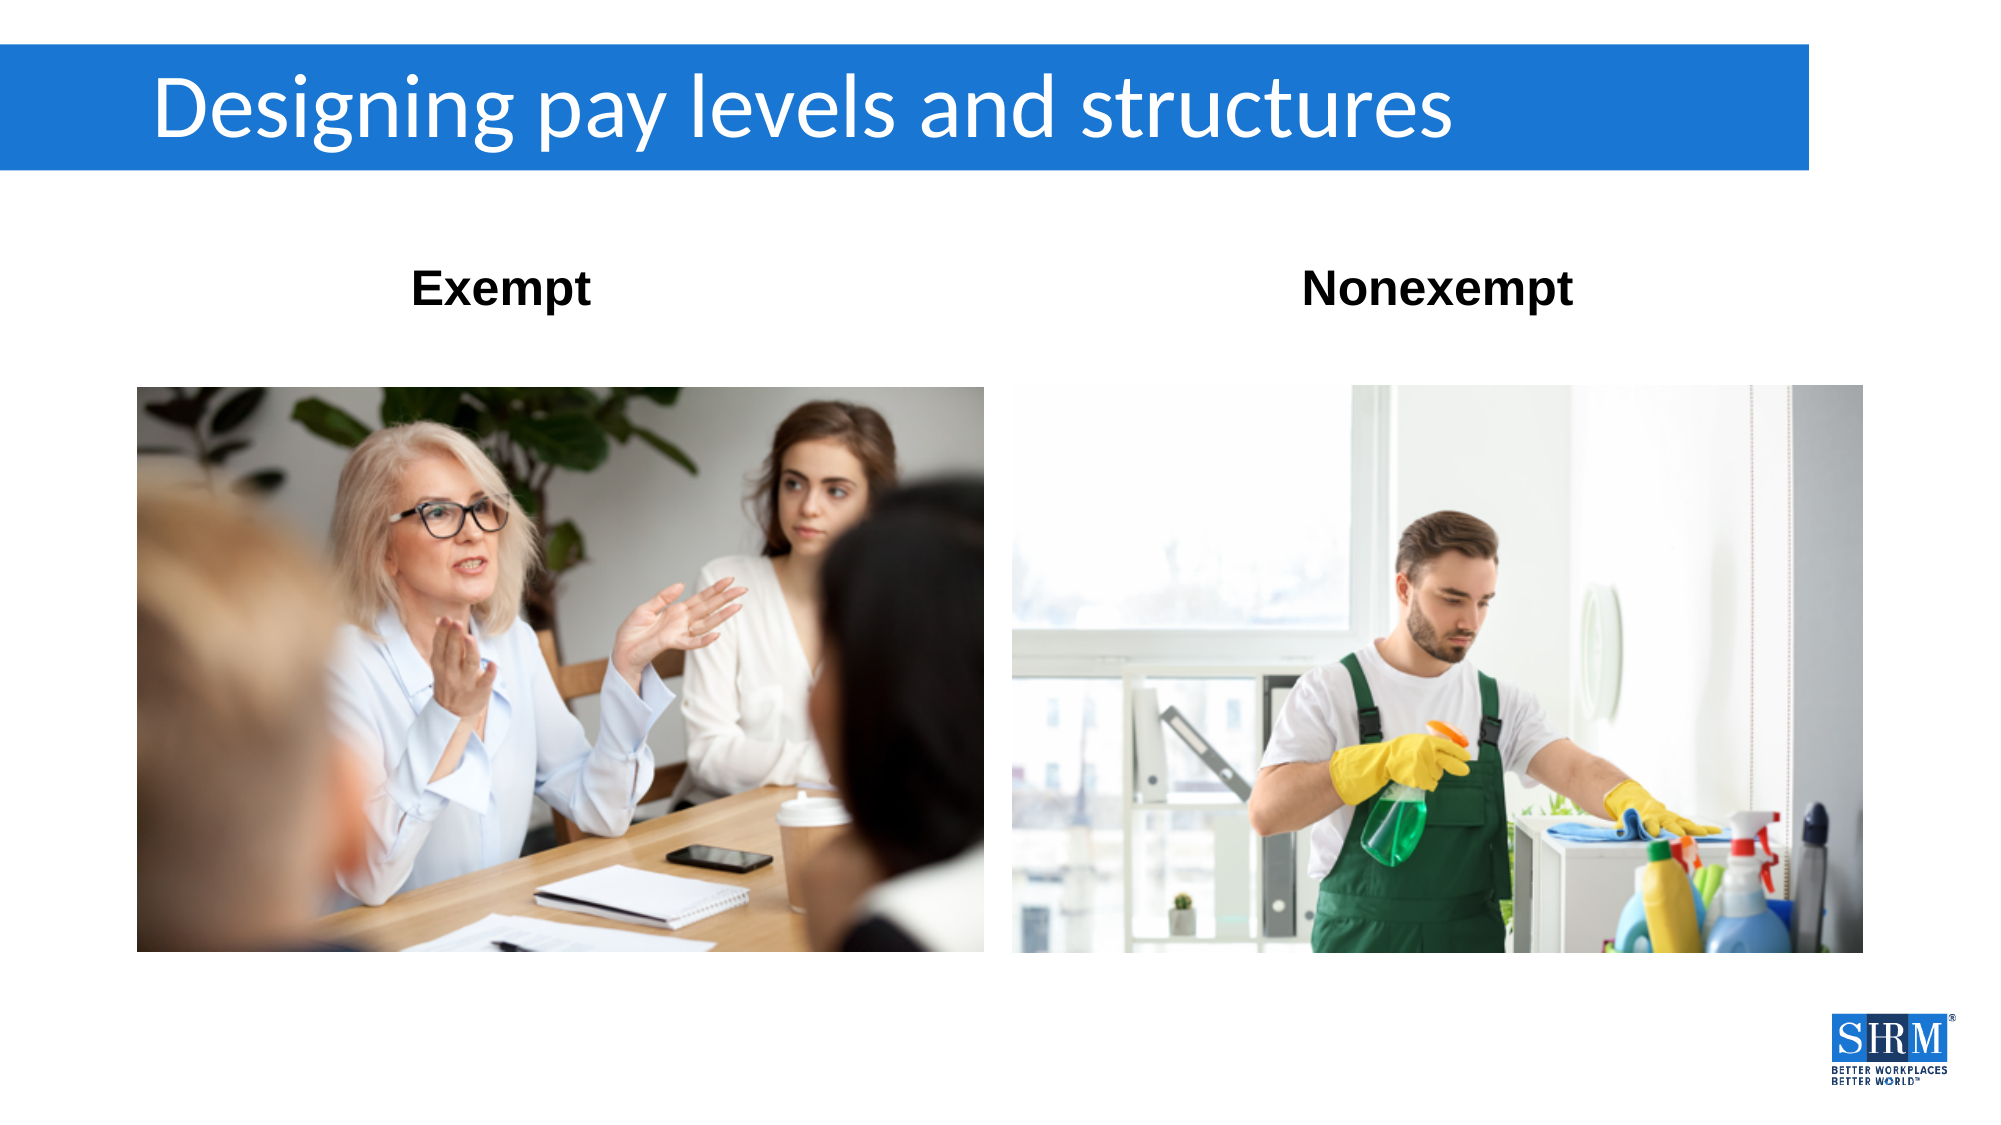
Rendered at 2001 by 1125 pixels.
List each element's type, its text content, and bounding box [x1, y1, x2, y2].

picture [1832, 1013, 1956, 1085]
list Exempt [137, 197, 984, 324]
list Nonexempt [1012, 197, 1863, 324]
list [1012, 385, 1863, 953]
title Designing pay levels and structures [137, 44, 1863, 171]
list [137, 387, 984, 952]
